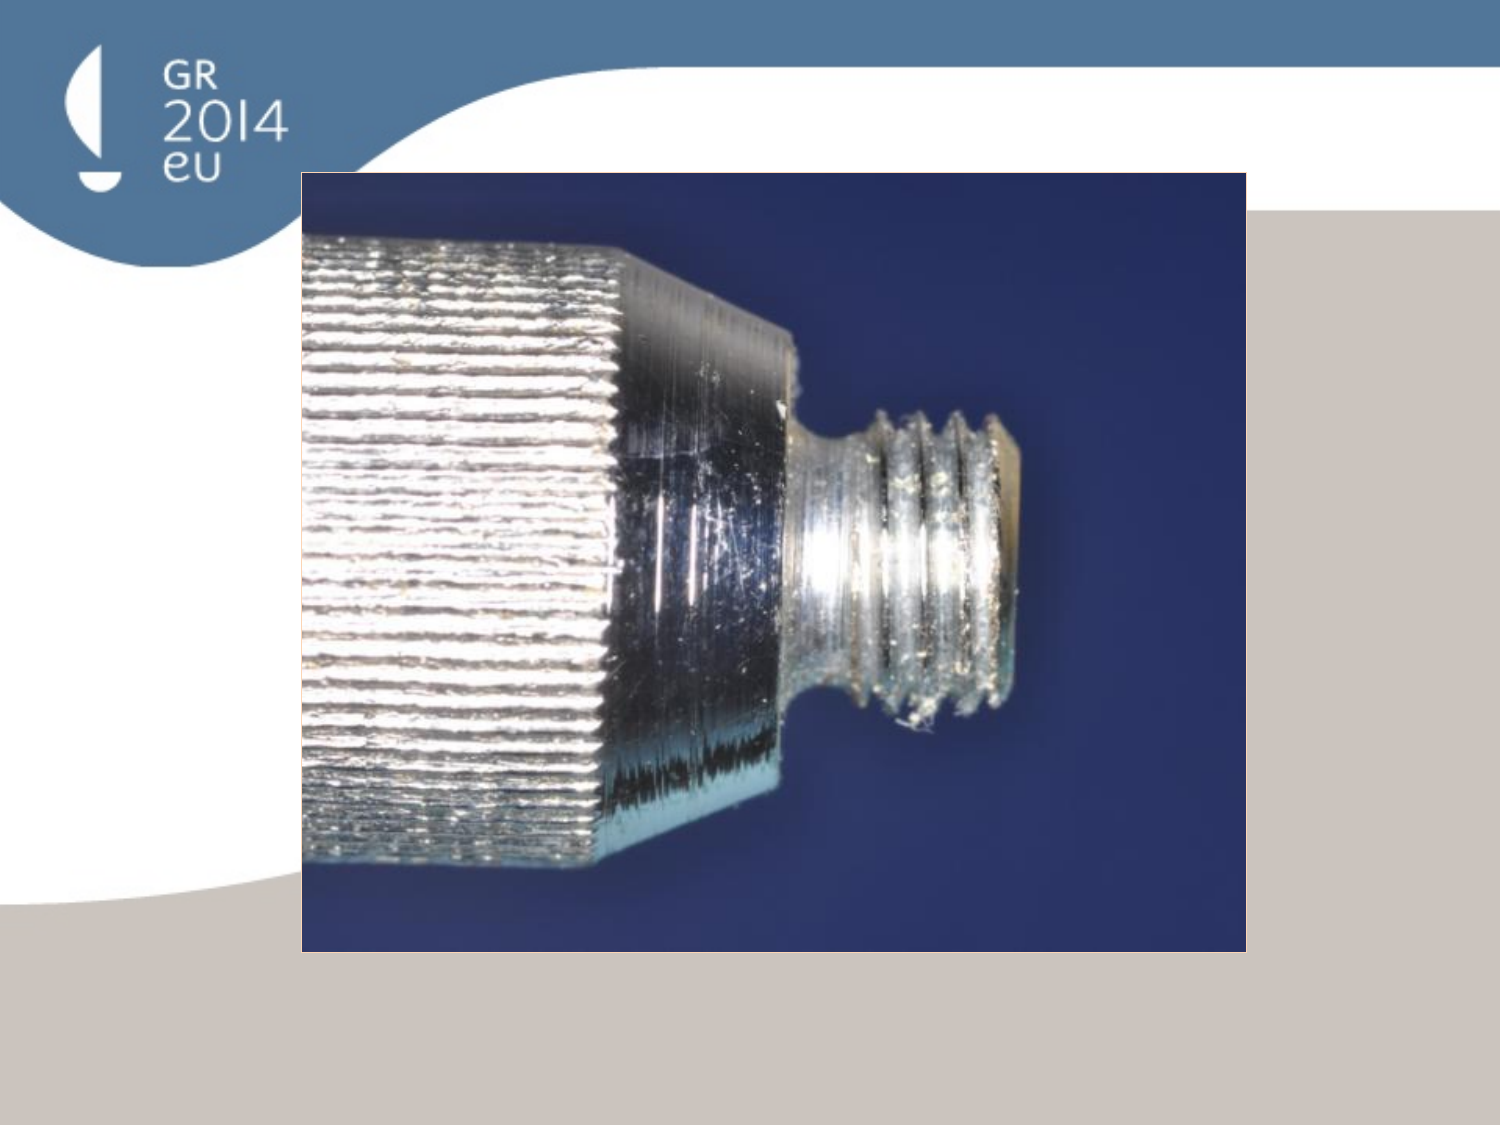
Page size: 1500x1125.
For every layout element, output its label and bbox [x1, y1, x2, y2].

picture [300, 172, 1247, 953]
